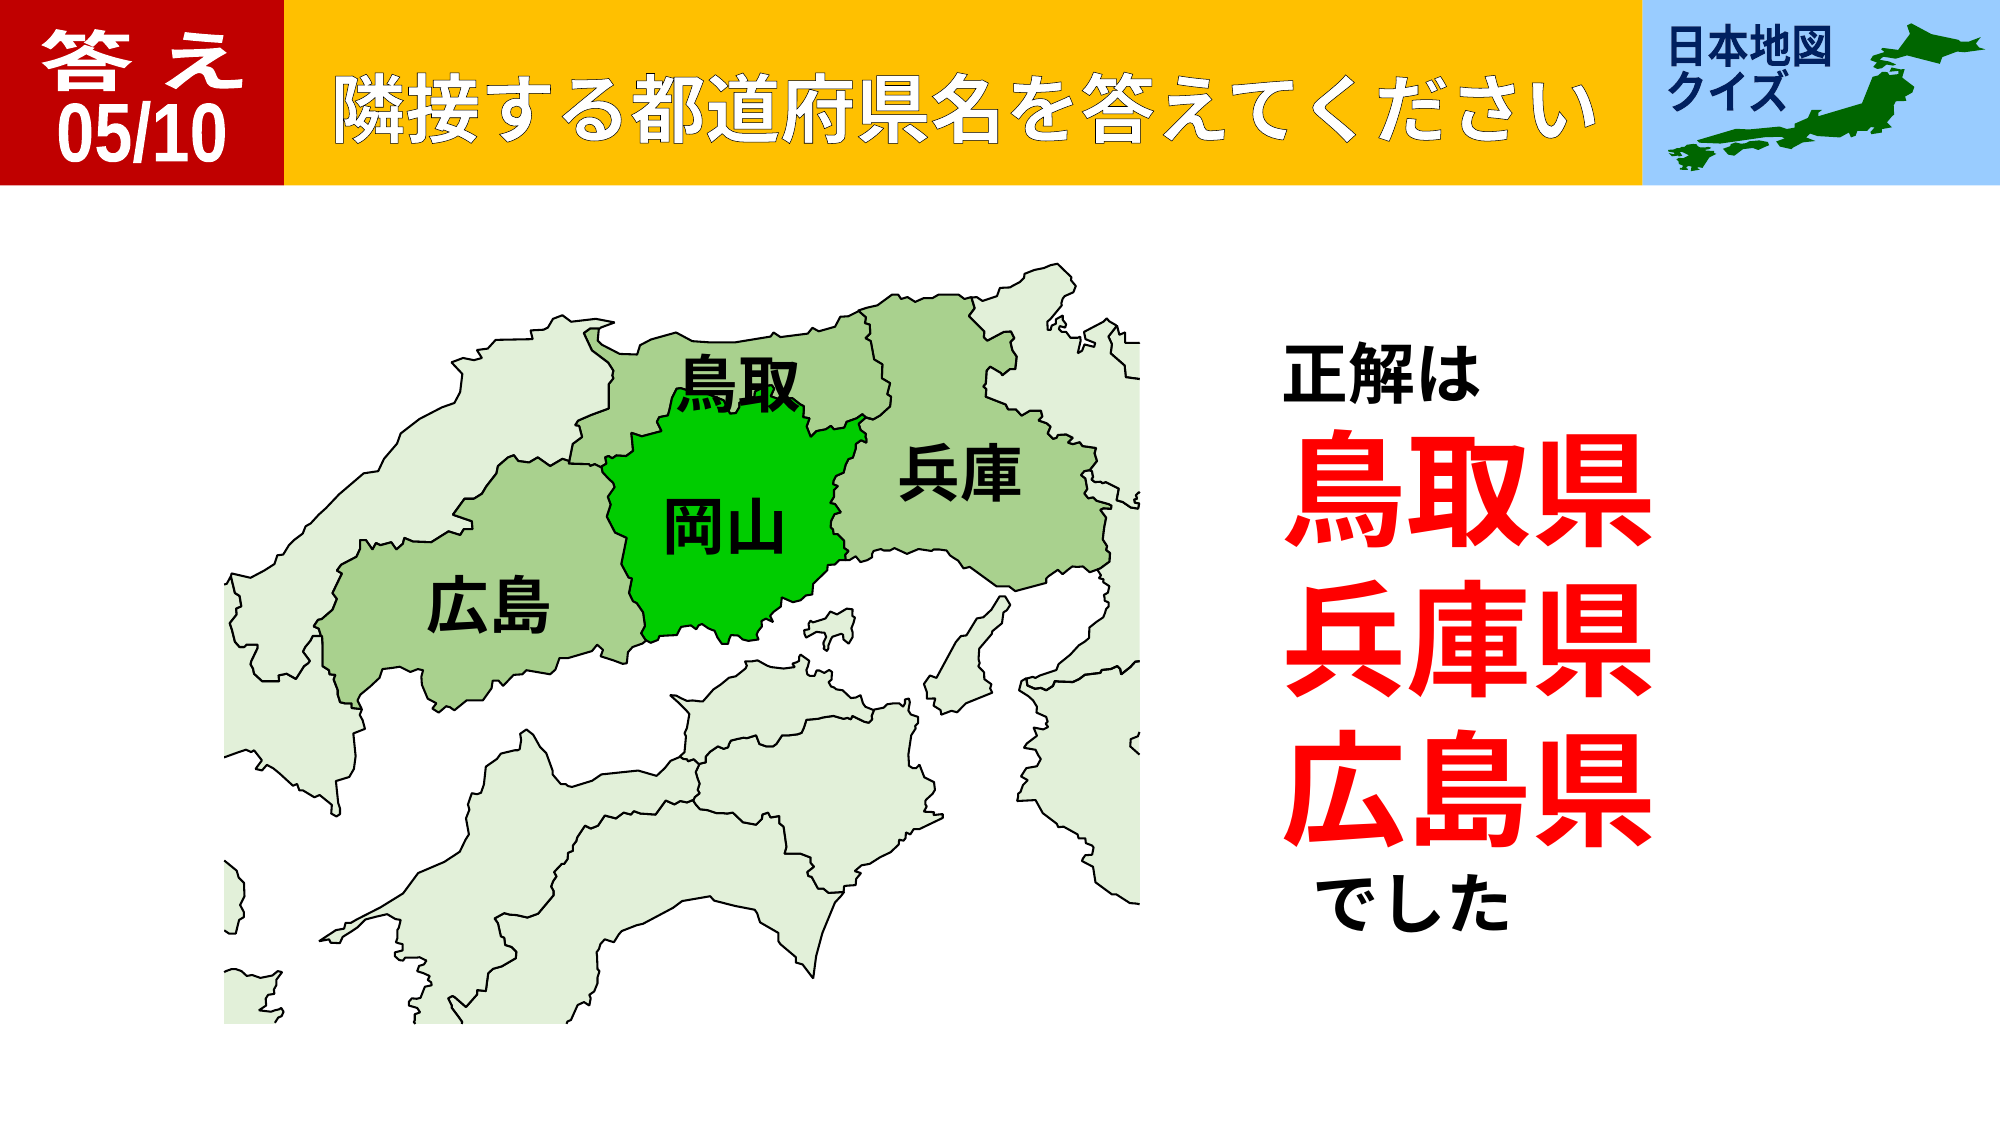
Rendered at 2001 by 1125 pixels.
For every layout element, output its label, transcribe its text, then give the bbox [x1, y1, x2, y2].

text_box 正解は 鳥取県 兵庫県 広島県 でした [1266, 324, 1672, 950]
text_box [223, 263, 1140, 1025]
